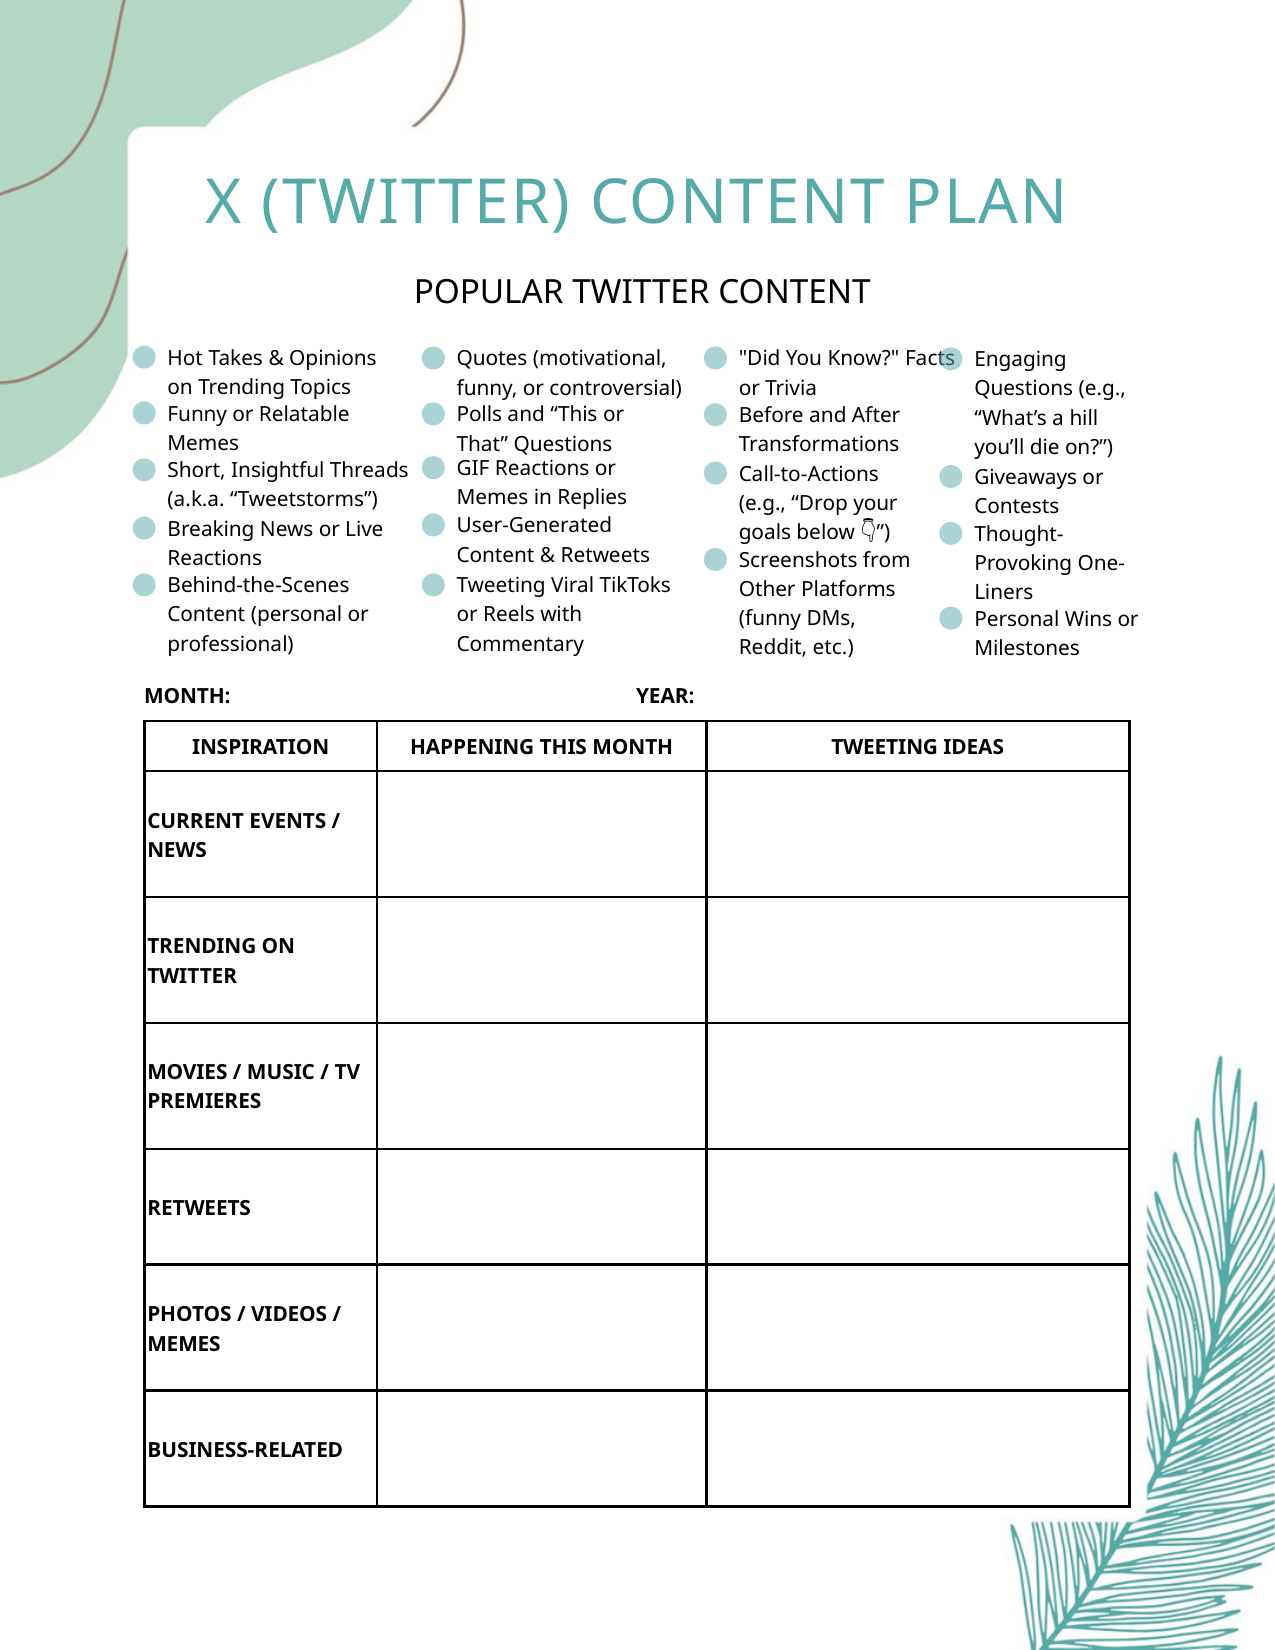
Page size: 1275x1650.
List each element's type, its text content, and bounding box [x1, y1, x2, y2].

text_box User-Generated Content & Retweets [456, 507, 677, 567]
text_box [939, 464, 963, 489]
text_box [132, 457, 156, 482]
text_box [703, 346, 728, 370]
table_cell [378, 1266, 705, 1389]
table_header HAPPENING THIS MONTH [378, 722, 705, 770]
table_header INSPIRATION [146, 722, 376, 770]
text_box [421, 402, 446, 426]
table_cell CURRENT EVENTS / NEWS [146, 772, 376, 896]
table_cell [378, 1392, 705, 1505]
text_box Tweeting Viral TikToks or Reels with Commentary [456, 567, 688, 656]
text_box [703, 547, 728, 572]
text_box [939, 521, 963, 546]
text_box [132, 573, 156, 597]
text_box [939, 346, 963, 371]
table_cell [708, 1392, 1128, 1505]
table_cell [378, 772, 705, 896]
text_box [703, 461, 728, 485]
text_box Giveaways or Contests [974, 459, 1148, 516]
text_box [421, 346, 446, 370]
text_box Breaking News or Live Reactions [167, 511, 388, 567]
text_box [421, 513, 446, 537]
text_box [132, 401, 156, 425]
text_box Engaging Questions (e.g., “What’s a hill you’ll die on?”) [974, 341, 1148, 459]
text_box [0, 0, 1275, 1650]
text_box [132, 516, 156, 540]
text_box Hot Takes & Opinions on Trending Topics [167, 340, 388, 399]
table_cell [378, 1150, 705, 1263]
table_cell MOVIES / MUSIC / TV PREMIERES [146, 1024, 376, 1148]
text_box Short, Insightful Threads (a.k.a. “Tweetstorms”) [167, 452, 430, 511]
text_box Personal Wins or Milestones [974, 601, 1148, 660]
table_cell [378, 898, 705, 1022]
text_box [421, 455, 446, 480]
text_box Polls and “This or That” Questions [456, 396, 677, 450]
table_cell [378, 1024, 705, 1148]
table_cell [708, 772, 1128, 896]
text_box Funny or Relatable Memes [167, 395, 367, 452]
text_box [939, 606, 963, 630]
text_box Call-to-Actions (e.g., “Drop your goals below 👇”) [738, 455, 915, 542]
table_cell [708, 1150, 1128, 1263]
text_box Quotes (motivational, funny, or controversial) [456, 340, 698, 400]
text_box Behind-the-Scenes Content (personal or professional) [167, 567, 388, 656]
text_box POPULAR TWITTER CONTENT [132, 263, 1153, 311]
table_header TWEETING IDEAS [708, 722, 1128, 770]
text_box MONTH: [144, 678, 388, 708]
table_cell [708, 1266, 1128, 1389]
table_cell TRENDING ON TWITTER [146, 898, 376, 1022]
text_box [703, 402, 728, 427]
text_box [132, 345, 156, 369]
text_box GIF Reactions or Memes in Replies [456, 450, 677, 507]
text_box "Did You Know?" Facts or Trivia [738, 340, 958, 397]
table_cell BUSINESS-RELATED [146, 1392, 376, 1505]
table_cell [708, 1024, 1128, 1148]
text_box Before and After Transformations [738, 397, 958, 456]
text_box Screenshots from Other Platforms (funny DMs, Reddit, etc.) [738, 542, 927, 659]
text_box X (TWITTER) CONTENT PLAN [127, 174, 1148, 236]
text_box YEAR: [635, 678, 877, 708]
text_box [421, 573, 446, 597]
table_cell [708, 898, 1128, 1022]
table_cell RETWEETS [146, 1150, 376, 1263]
text_box Thought-Provoking One-Liners [974, 516, 1148, 601]
table_cell PHOTOS / VIDEOS / MEMES [146, 1266, 376, 1389]
